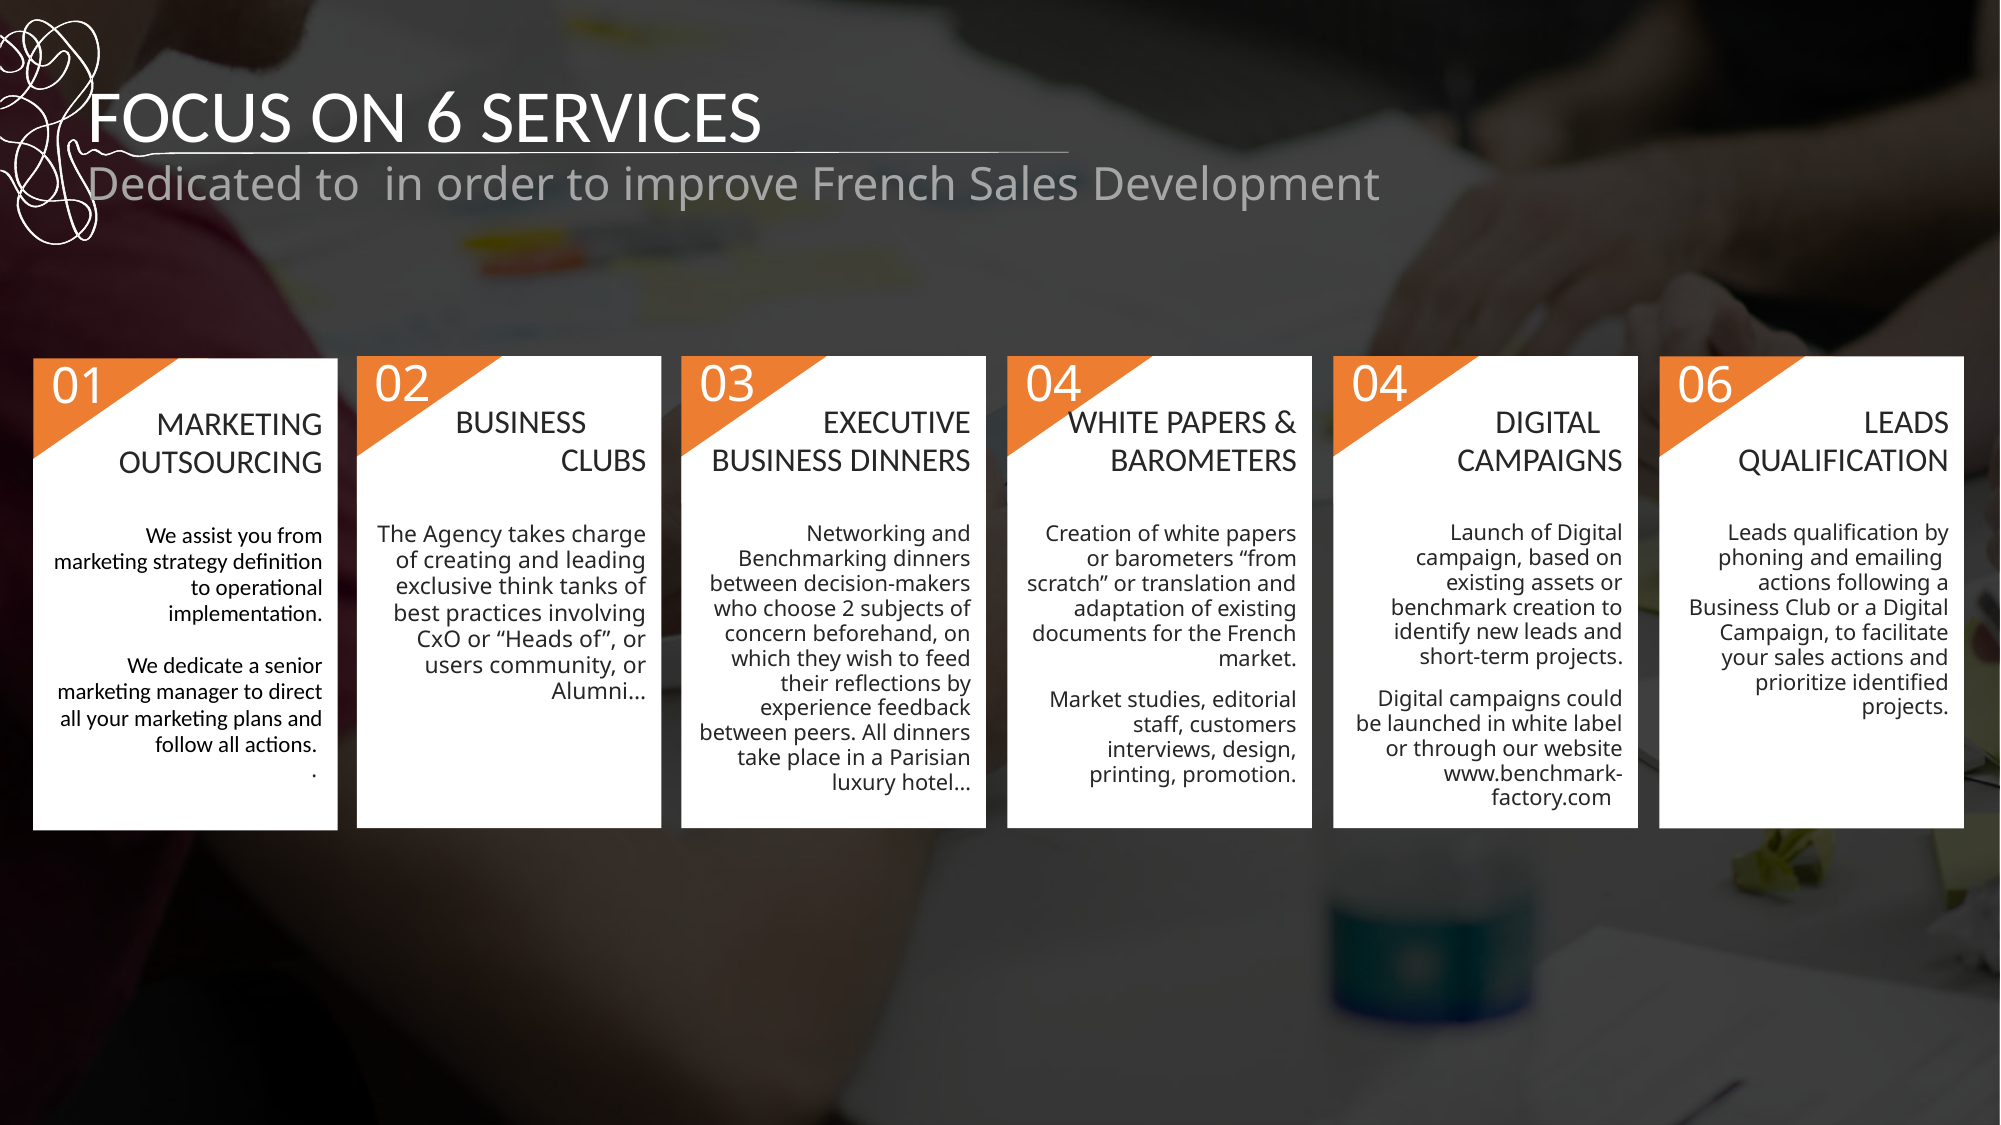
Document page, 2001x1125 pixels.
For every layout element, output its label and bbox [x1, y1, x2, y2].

picture [0, 0, 2000, 1125]
text_box [0, 19, 1069, 245]
